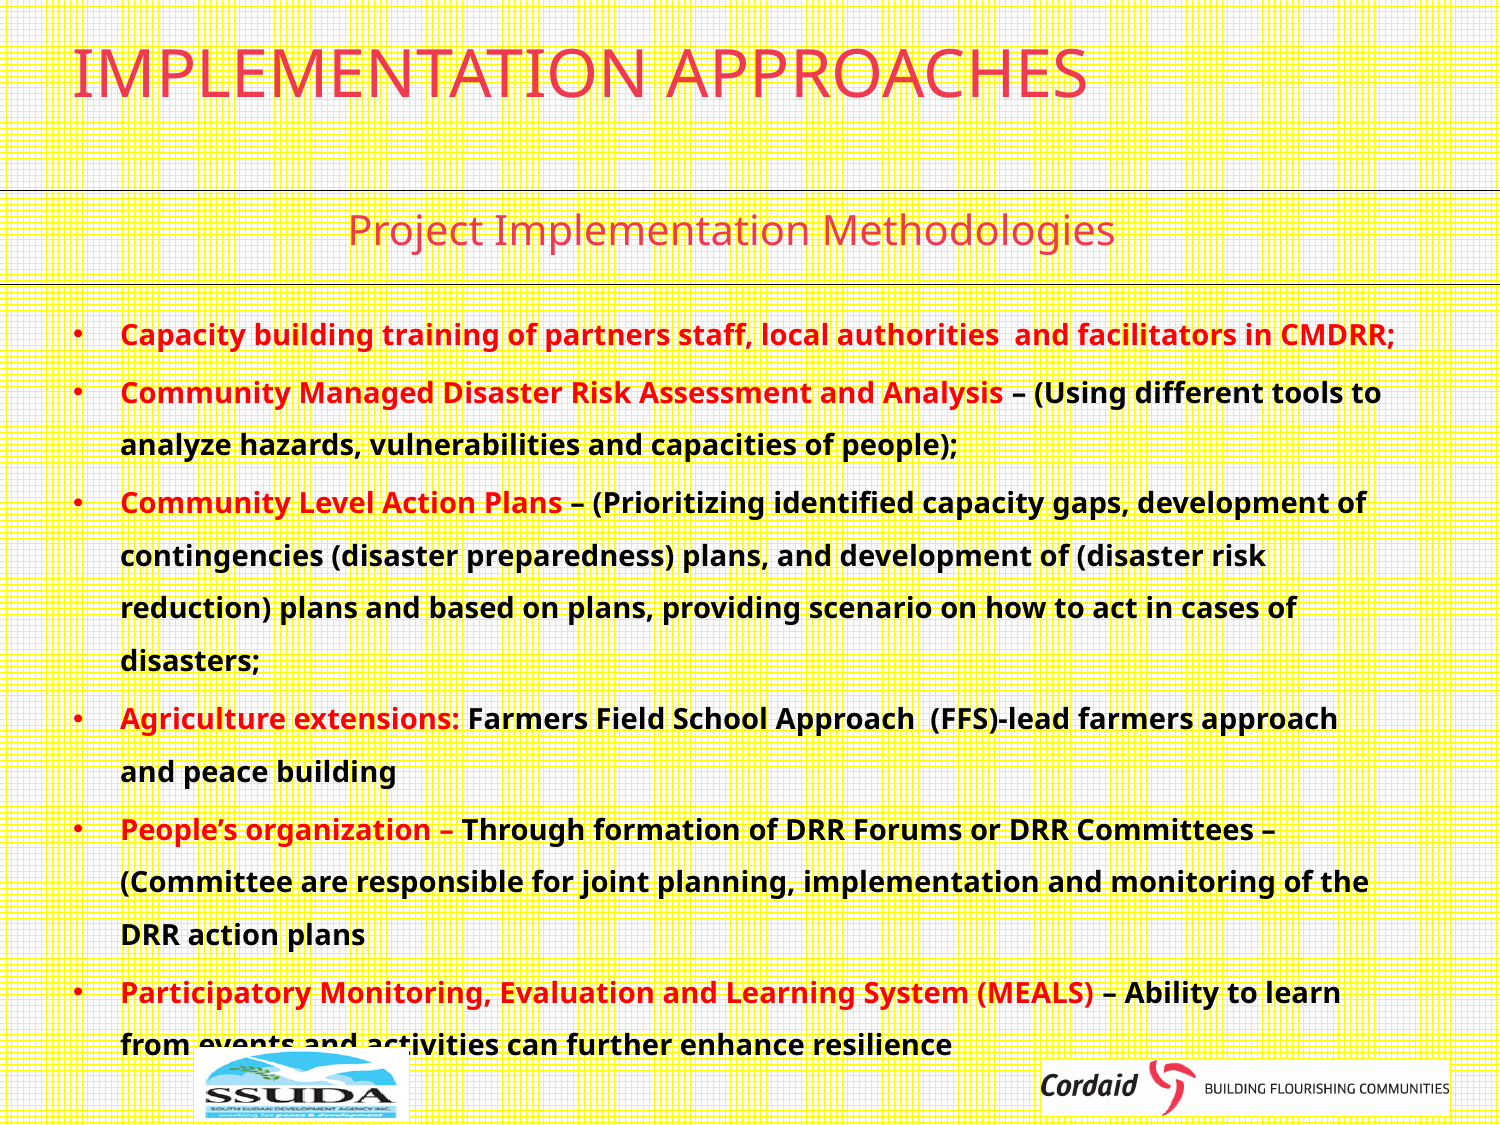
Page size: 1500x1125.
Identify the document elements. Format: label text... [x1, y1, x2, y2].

footer [53, 1047, 192, 1108]
footer [410, 1047, 963, 1108]
list Capacity building training of partners staff, local authorities and facilitators in CMDRR; Community Managed Disaster Risk Assessment and Analysis – (Using different tools to analyze hazards, vulnerabilities and capacities of people); Community Level Action Plans – (Prioritizing identified capacity gaps, development of contingencies (disaster preparedness) plans, and development of (disaster risk reduction) plans and based on plans, providing scenario on how to act in cases of disasters; Agriculture extensions: Farmers Field School Approach (FFS)-lead farmers approach and peace building People’s organization – Through formation of DRR Forums or DRR Committees – (Committee are responsible for joint planning, implementation and monitoring of the DRR action plans Participatory Monitoring, Evaluation and Learning System (MEALS) – Ability to learn from events and activities can further enhance resilience [58, 290, 1417, 1024]
picture [1041, 1060, 1449, 1116]
picture [194, 1047, 409, 1122]
list Project Implementation Methodologies [57, 196, 1417, 268]
title Implementation approaches [57, 23, 1417, 138]
